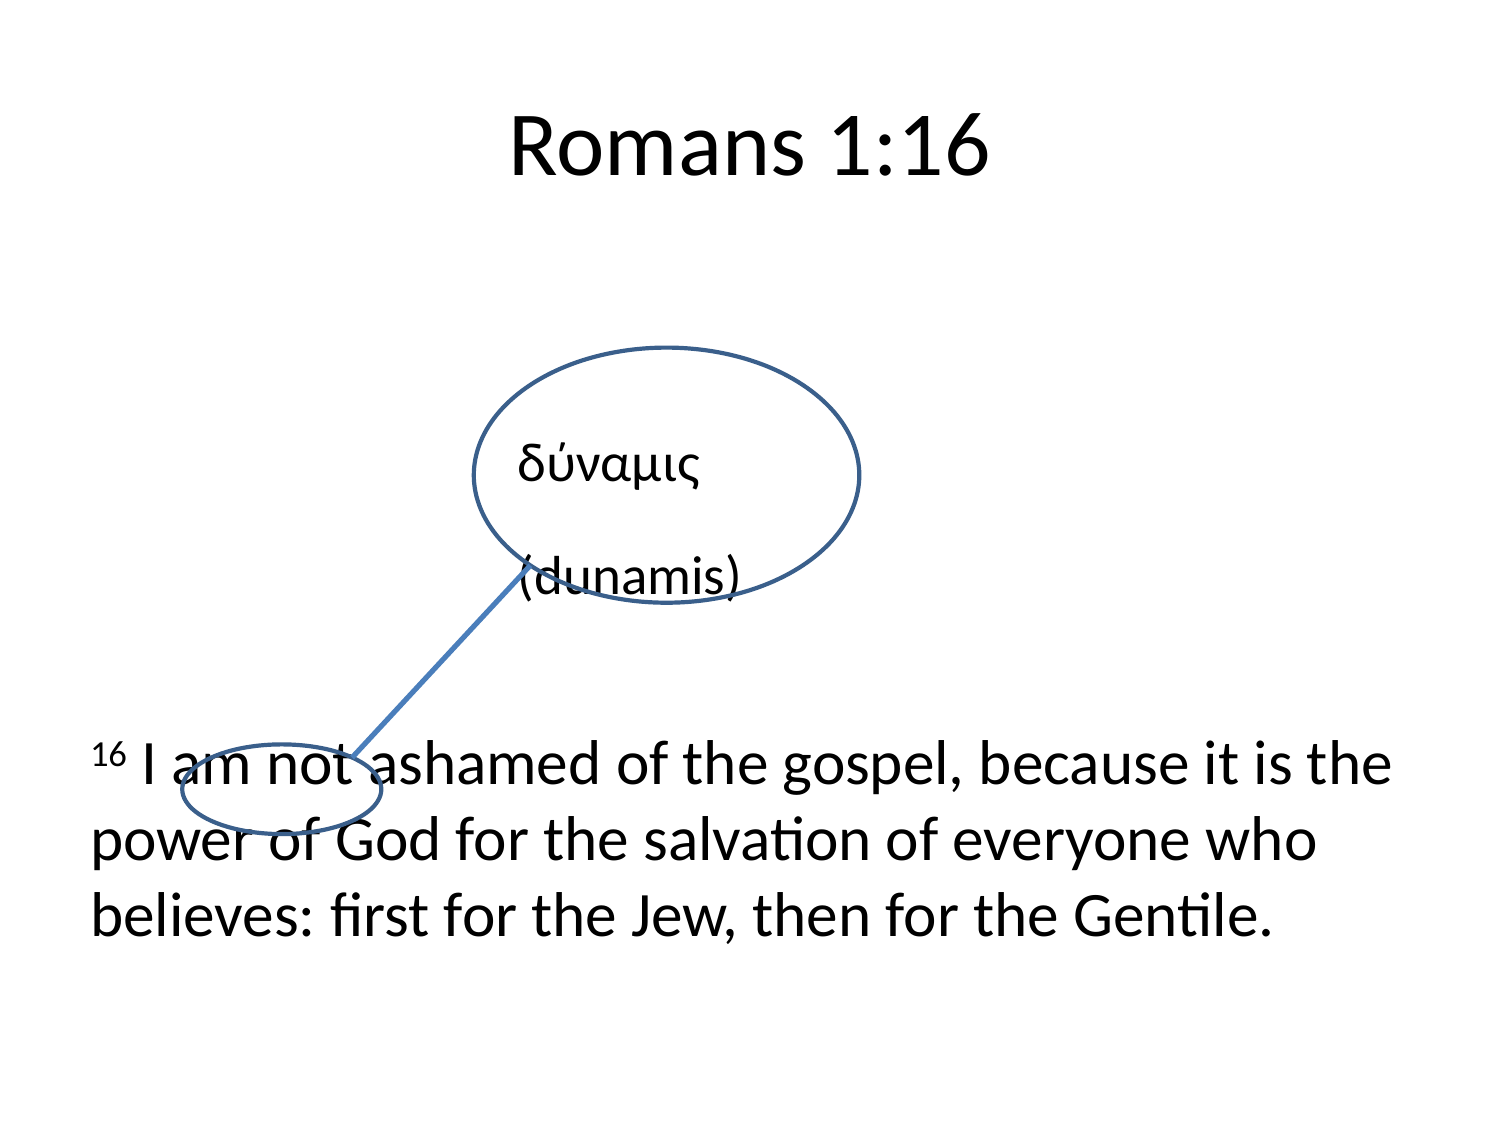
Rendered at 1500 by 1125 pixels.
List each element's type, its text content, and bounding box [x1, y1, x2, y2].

title Romans 1:16 [75, 45, 1425, 233]
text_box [351, 565, 531, 758]
text_box [471, 345, 862, 605]
list δύναμις (dunamis) 16 I am not ashamed of the gospel, because it is the power of God for the salvation of everyone who believes: first for the Jew, then for the Gentile. [75, 262, 1425, 1005]
text_box [180, 742, 384, 837]
